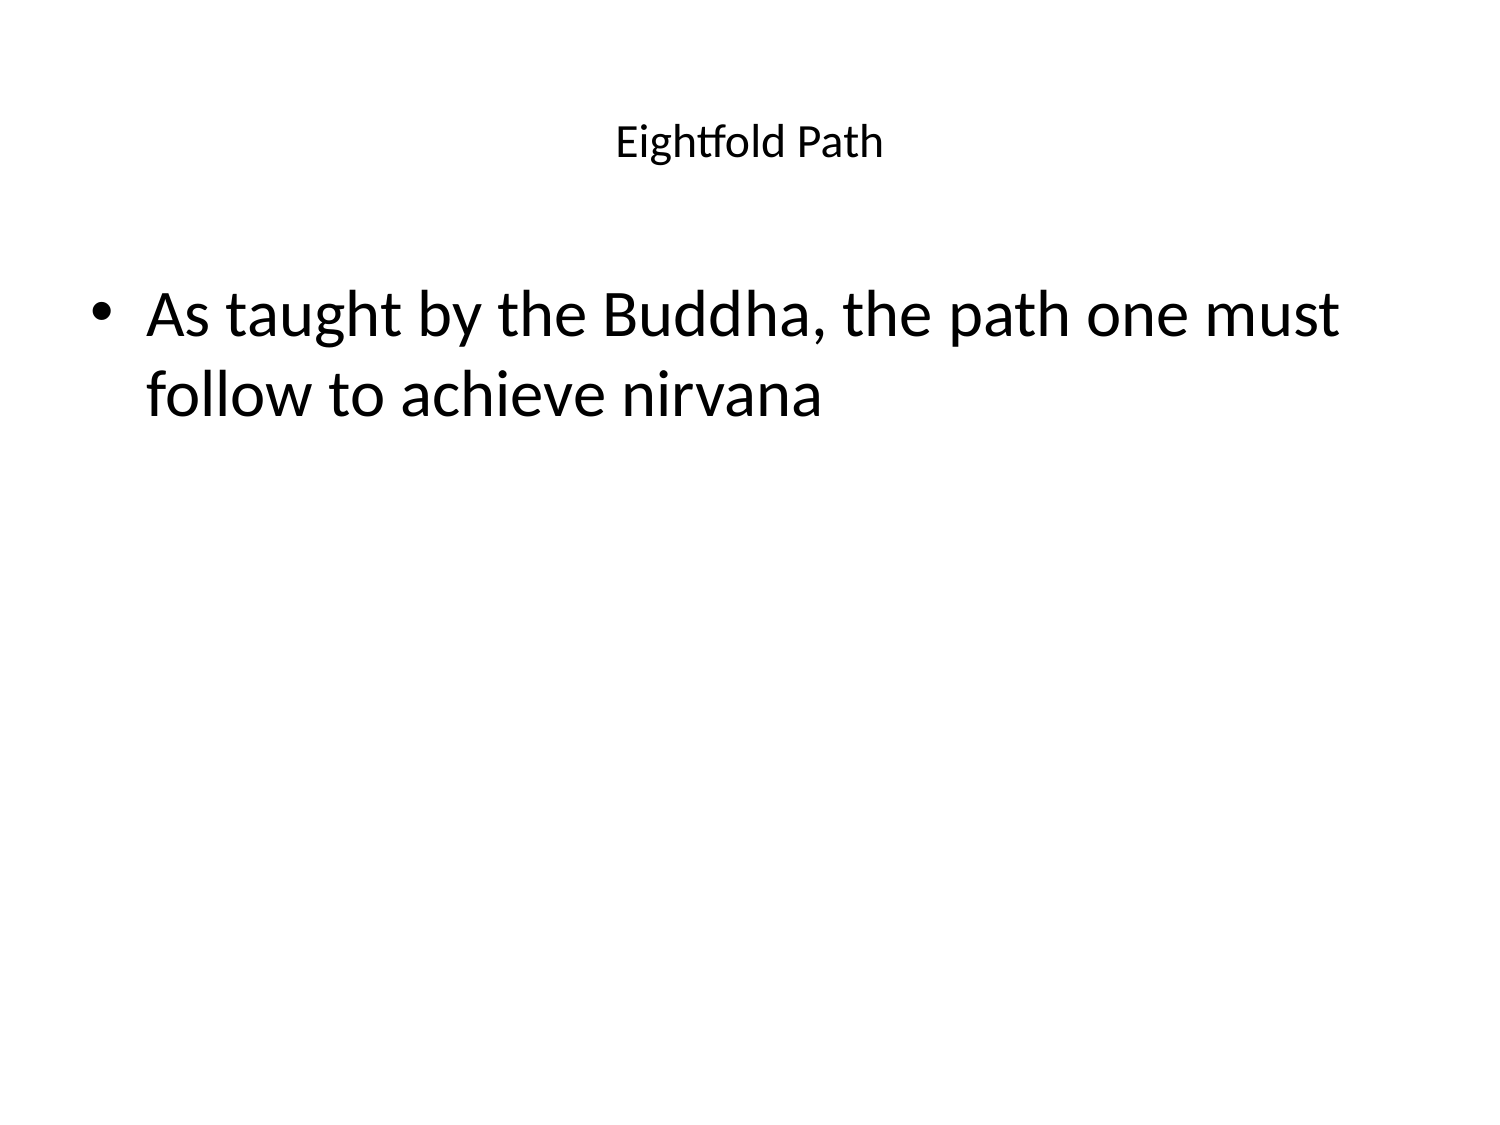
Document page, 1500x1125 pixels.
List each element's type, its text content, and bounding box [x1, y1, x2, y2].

title Eightfold Path [75, 45, 1425, 233]
list As taught by the Buddha, the path one must follow to achieve nirvana [75, 262, 1425, 1005]
